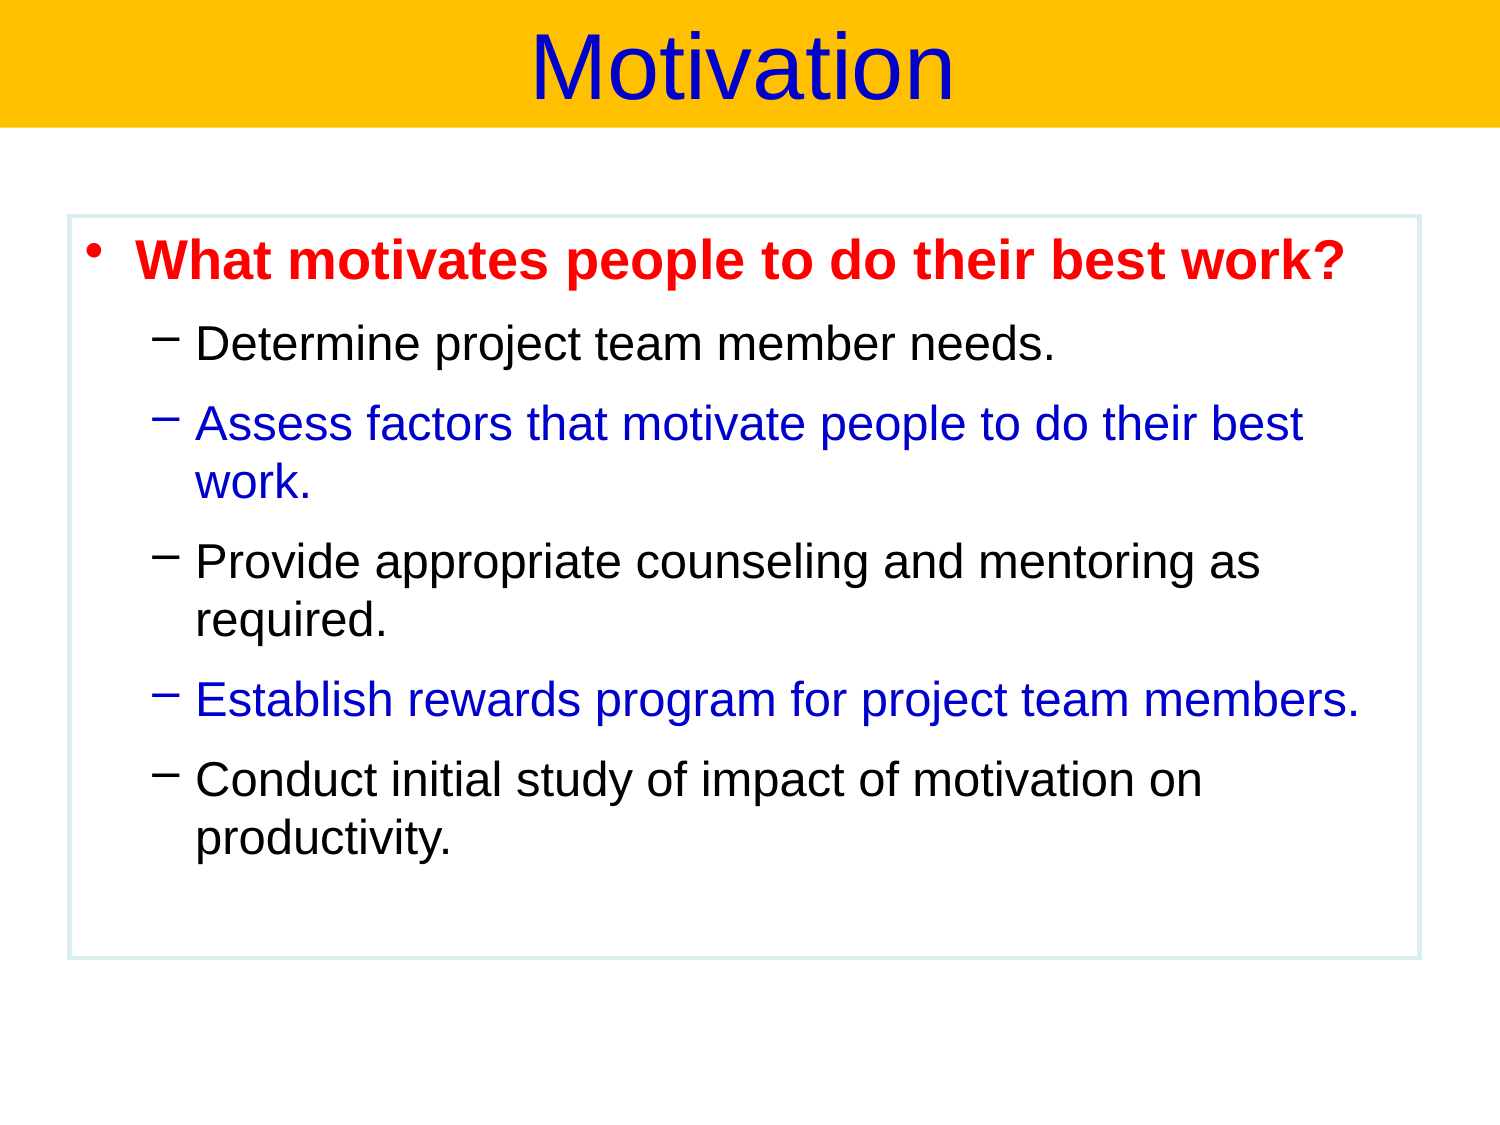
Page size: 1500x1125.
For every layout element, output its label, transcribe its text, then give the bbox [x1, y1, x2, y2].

text_box Motivation [0, 0, 1500, 128]
list What motivates people to do their best work? Determine project team member needs. Assess factors that motivate people to do their best work. Provide appropriate counseling and mentoring as required. Establish rewards program for project team members. Conduct initial study of impact of motivation on productivity. [67, 214, 1422, 960]
